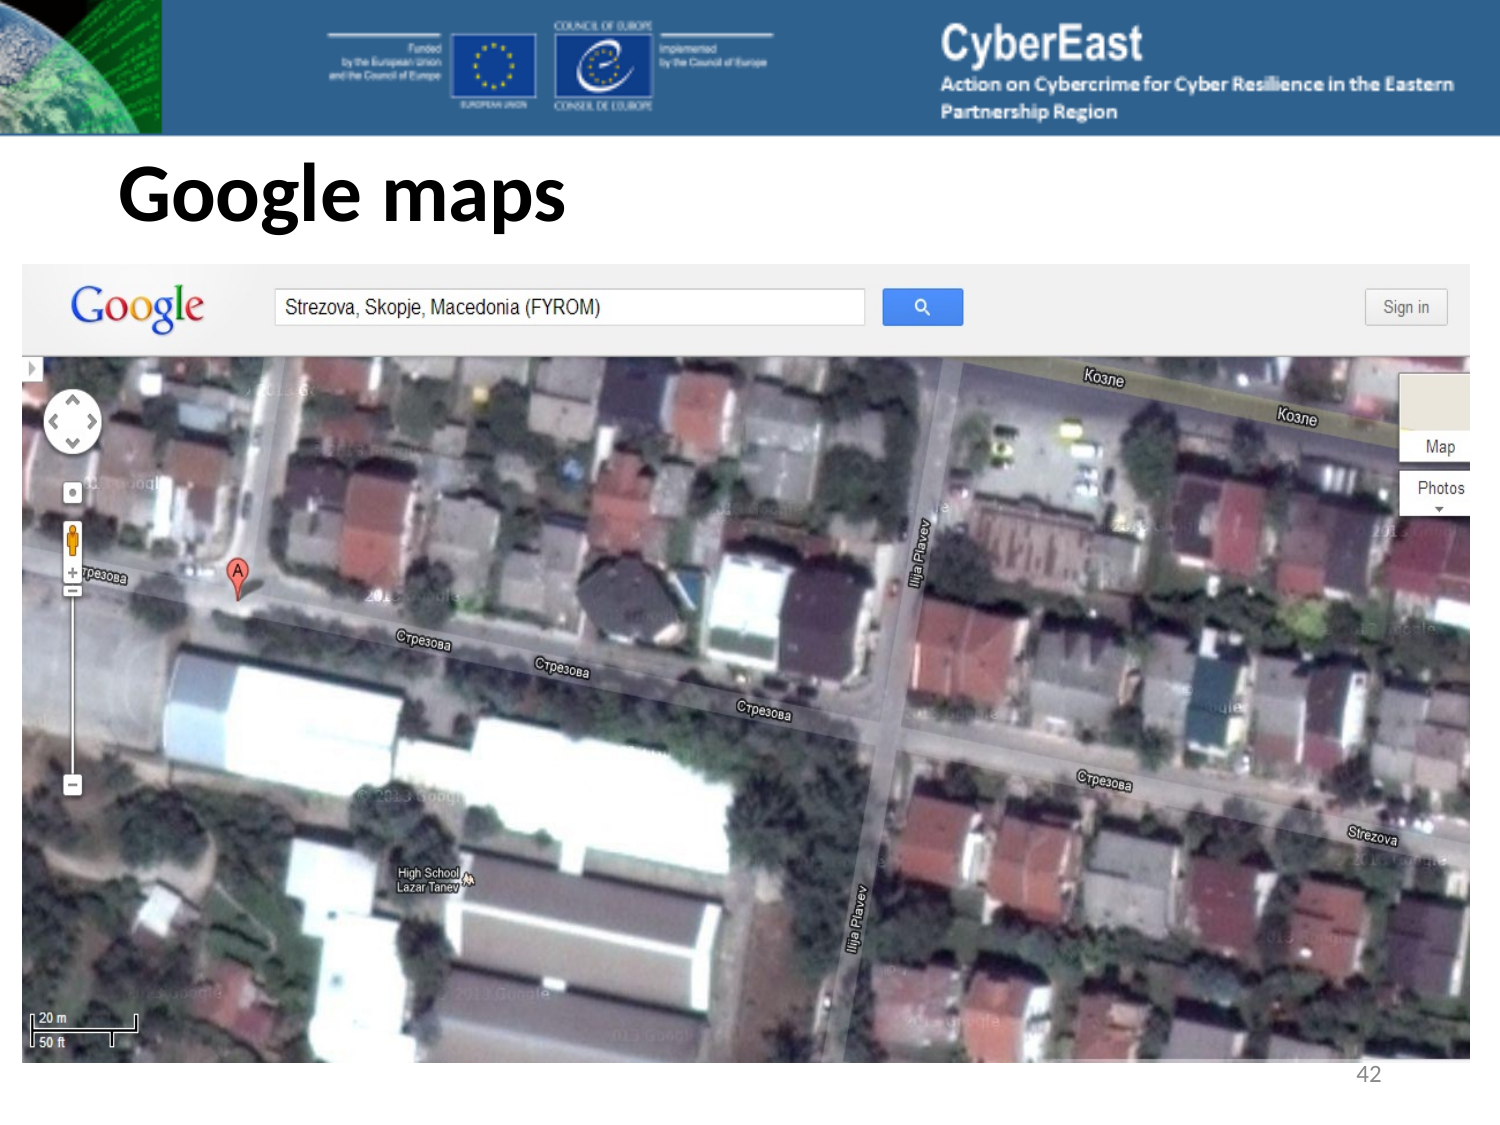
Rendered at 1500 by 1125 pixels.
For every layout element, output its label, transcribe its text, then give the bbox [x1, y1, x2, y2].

slide_number 42 [1059, 1063, 1397, 1103]
picture [0, 0, 1500, 1125]
title Google maps [103, 111, 1397, 264]
